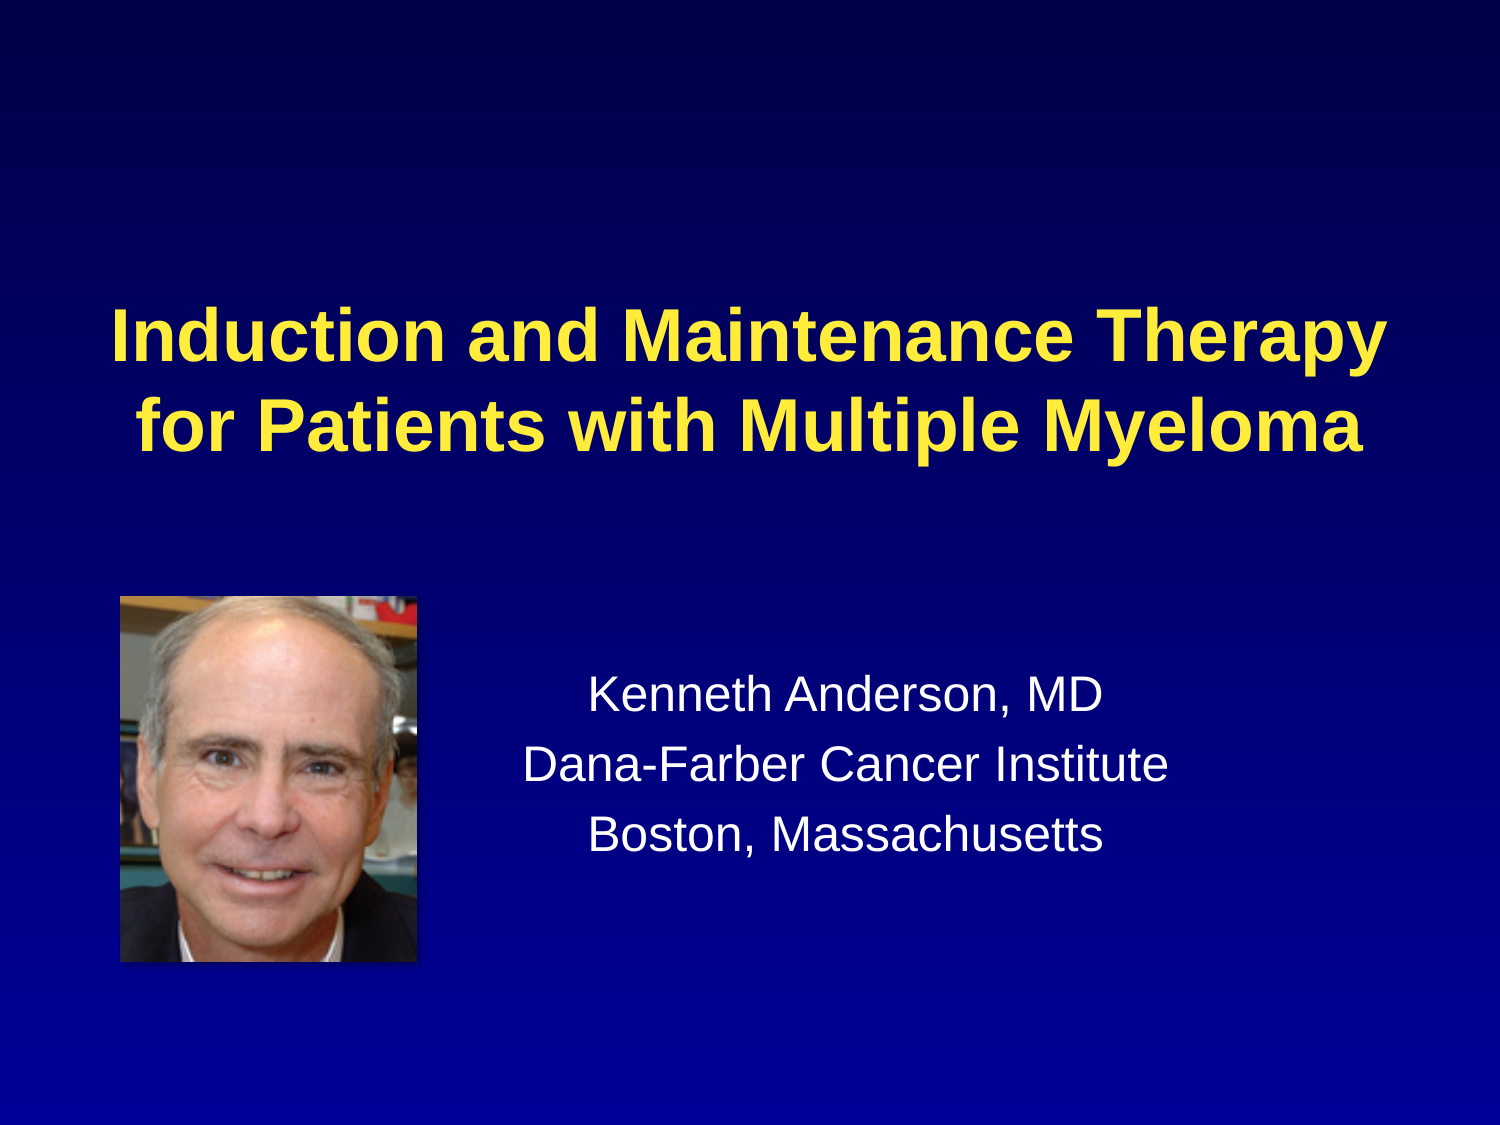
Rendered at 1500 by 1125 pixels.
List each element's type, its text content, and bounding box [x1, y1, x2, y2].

picture [120, 596, 417, 962]
subtitle Kenneth Anderson, MD Dana-Farber Cancer Institute Boston, Massachusetts [426, 654, 1275, 942]
title Induction and Maintenance Therapy for Patients with Multiple Myeloma [74, 278, 1426, 520]
